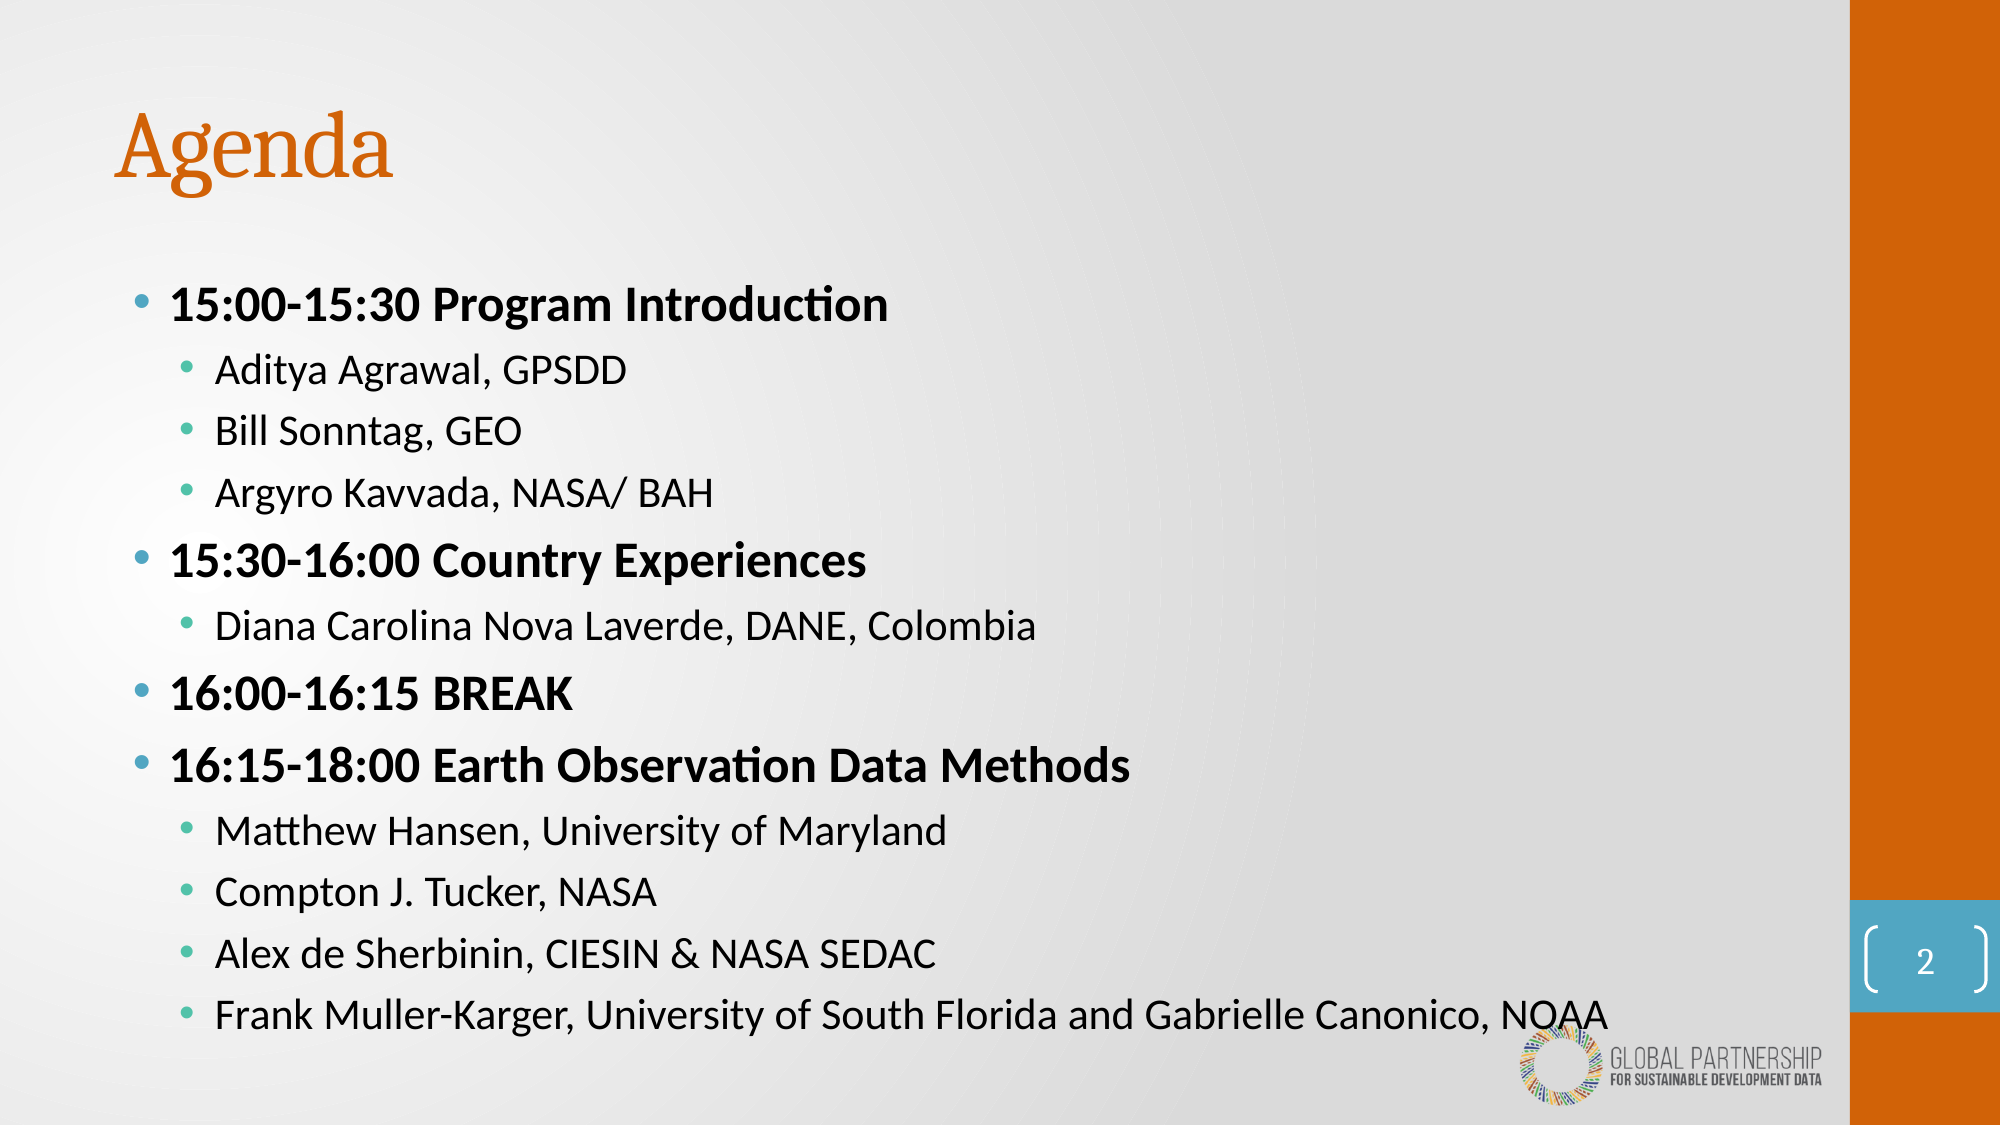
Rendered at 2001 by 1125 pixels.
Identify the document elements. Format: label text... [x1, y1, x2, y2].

picture [1518, 1023, 1823, 1107]
title Agenda [99, 45, 1767, 233]
list 15:00-15:30 Program Introduction Aditya Agrawal, GPSDD Bill Sonntag, GEO Argyro Kavvada, NASA/ BAH 15:30-16:00 Country Experiences Diana Carolina Nova Laverde, DANE, Colombia 16:00-16:15 BREAK 16:15-18:00 Earth Observation Data Methods Matthew Hansen, University of Maryland Compton J. Tucker, NASA Alex de Sherbinin, CIESIN & NASA SEDAC Frank Muller-Karger, University of South Florida and Gabrielle Canonico, NOAA [99, 262, 1767, 1050]
slide_number 2 [1864, 925, 1988, 994]
